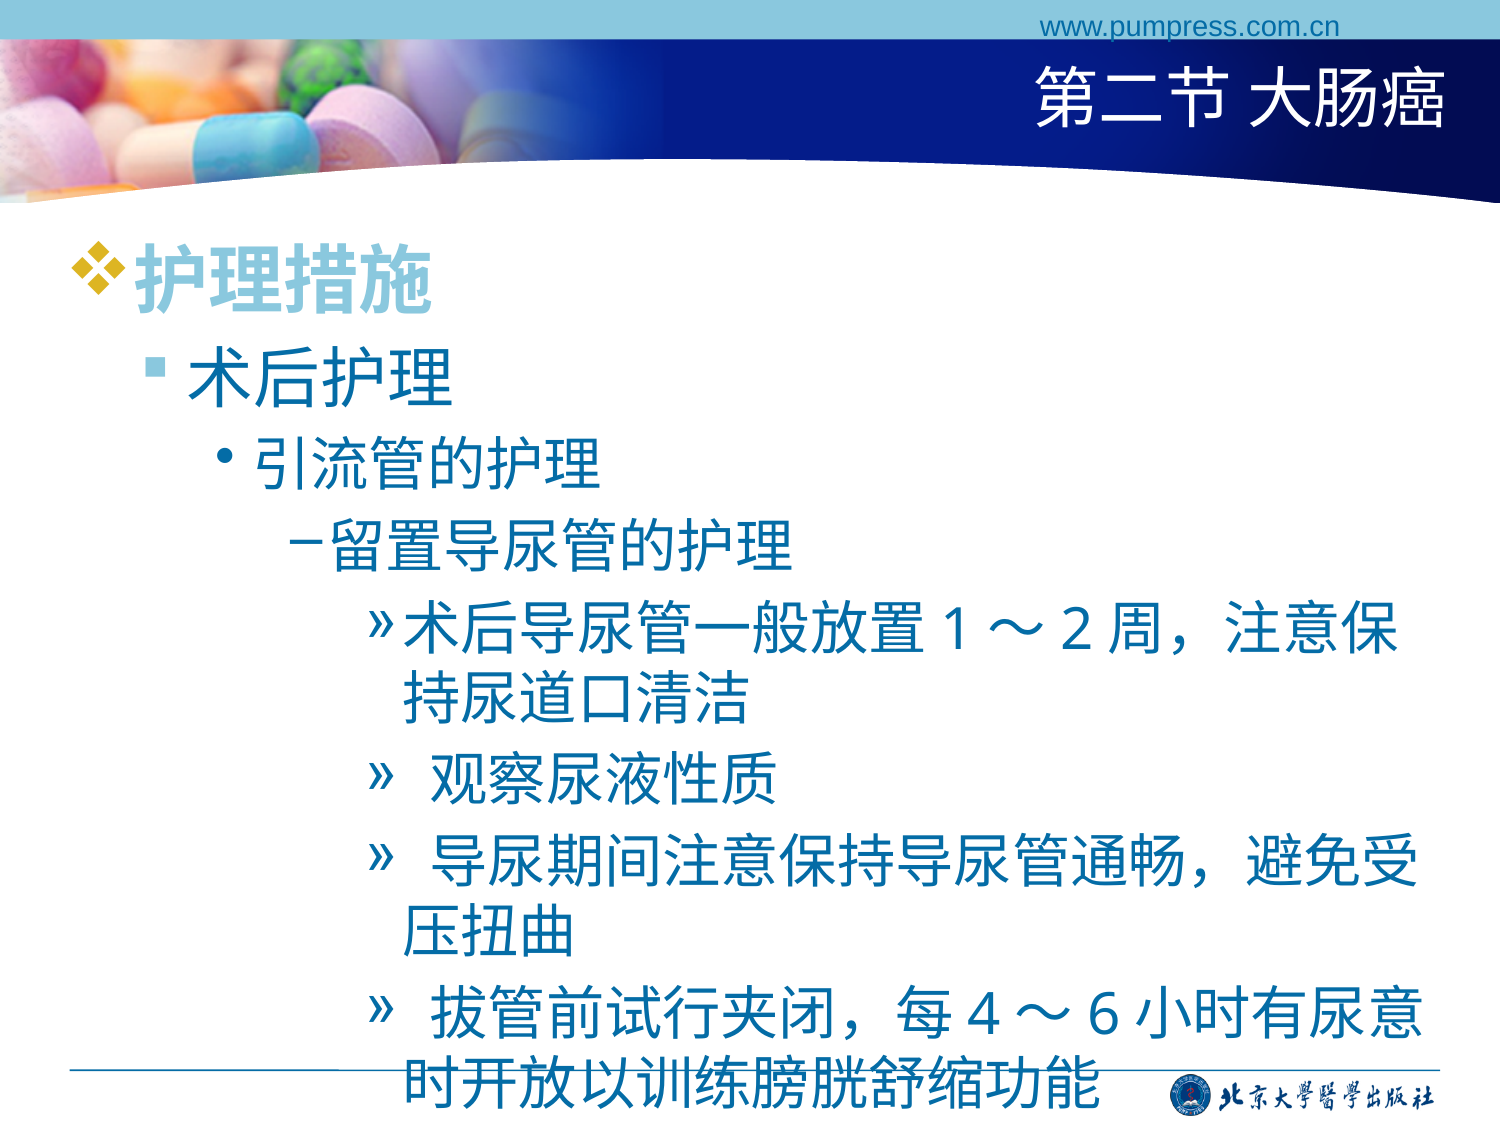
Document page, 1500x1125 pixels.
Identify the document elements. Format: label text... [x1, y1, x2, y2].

picture [0, 40, 1500, 203]
list 护理措施 术后护理 引流管的护理 留置导尿管的护理 术后导尿管一般放置1～2周，注意保持尿道口清洁 观察尿液性质 导尿期间注意保持导尿管通畅，避免受压扭曲 拔管前试行夹闭，每4～6小时有尿意时开放以训练膀胱舒缩功能 [49, 224, 1463, 1026]
title 第二节 大肠癌 [137, 49, 1463, 143]
slide_number www.pumpress.com.cn [1025, 0, 1463, 38]
picture [1170, 1074, 1436, 1118]
